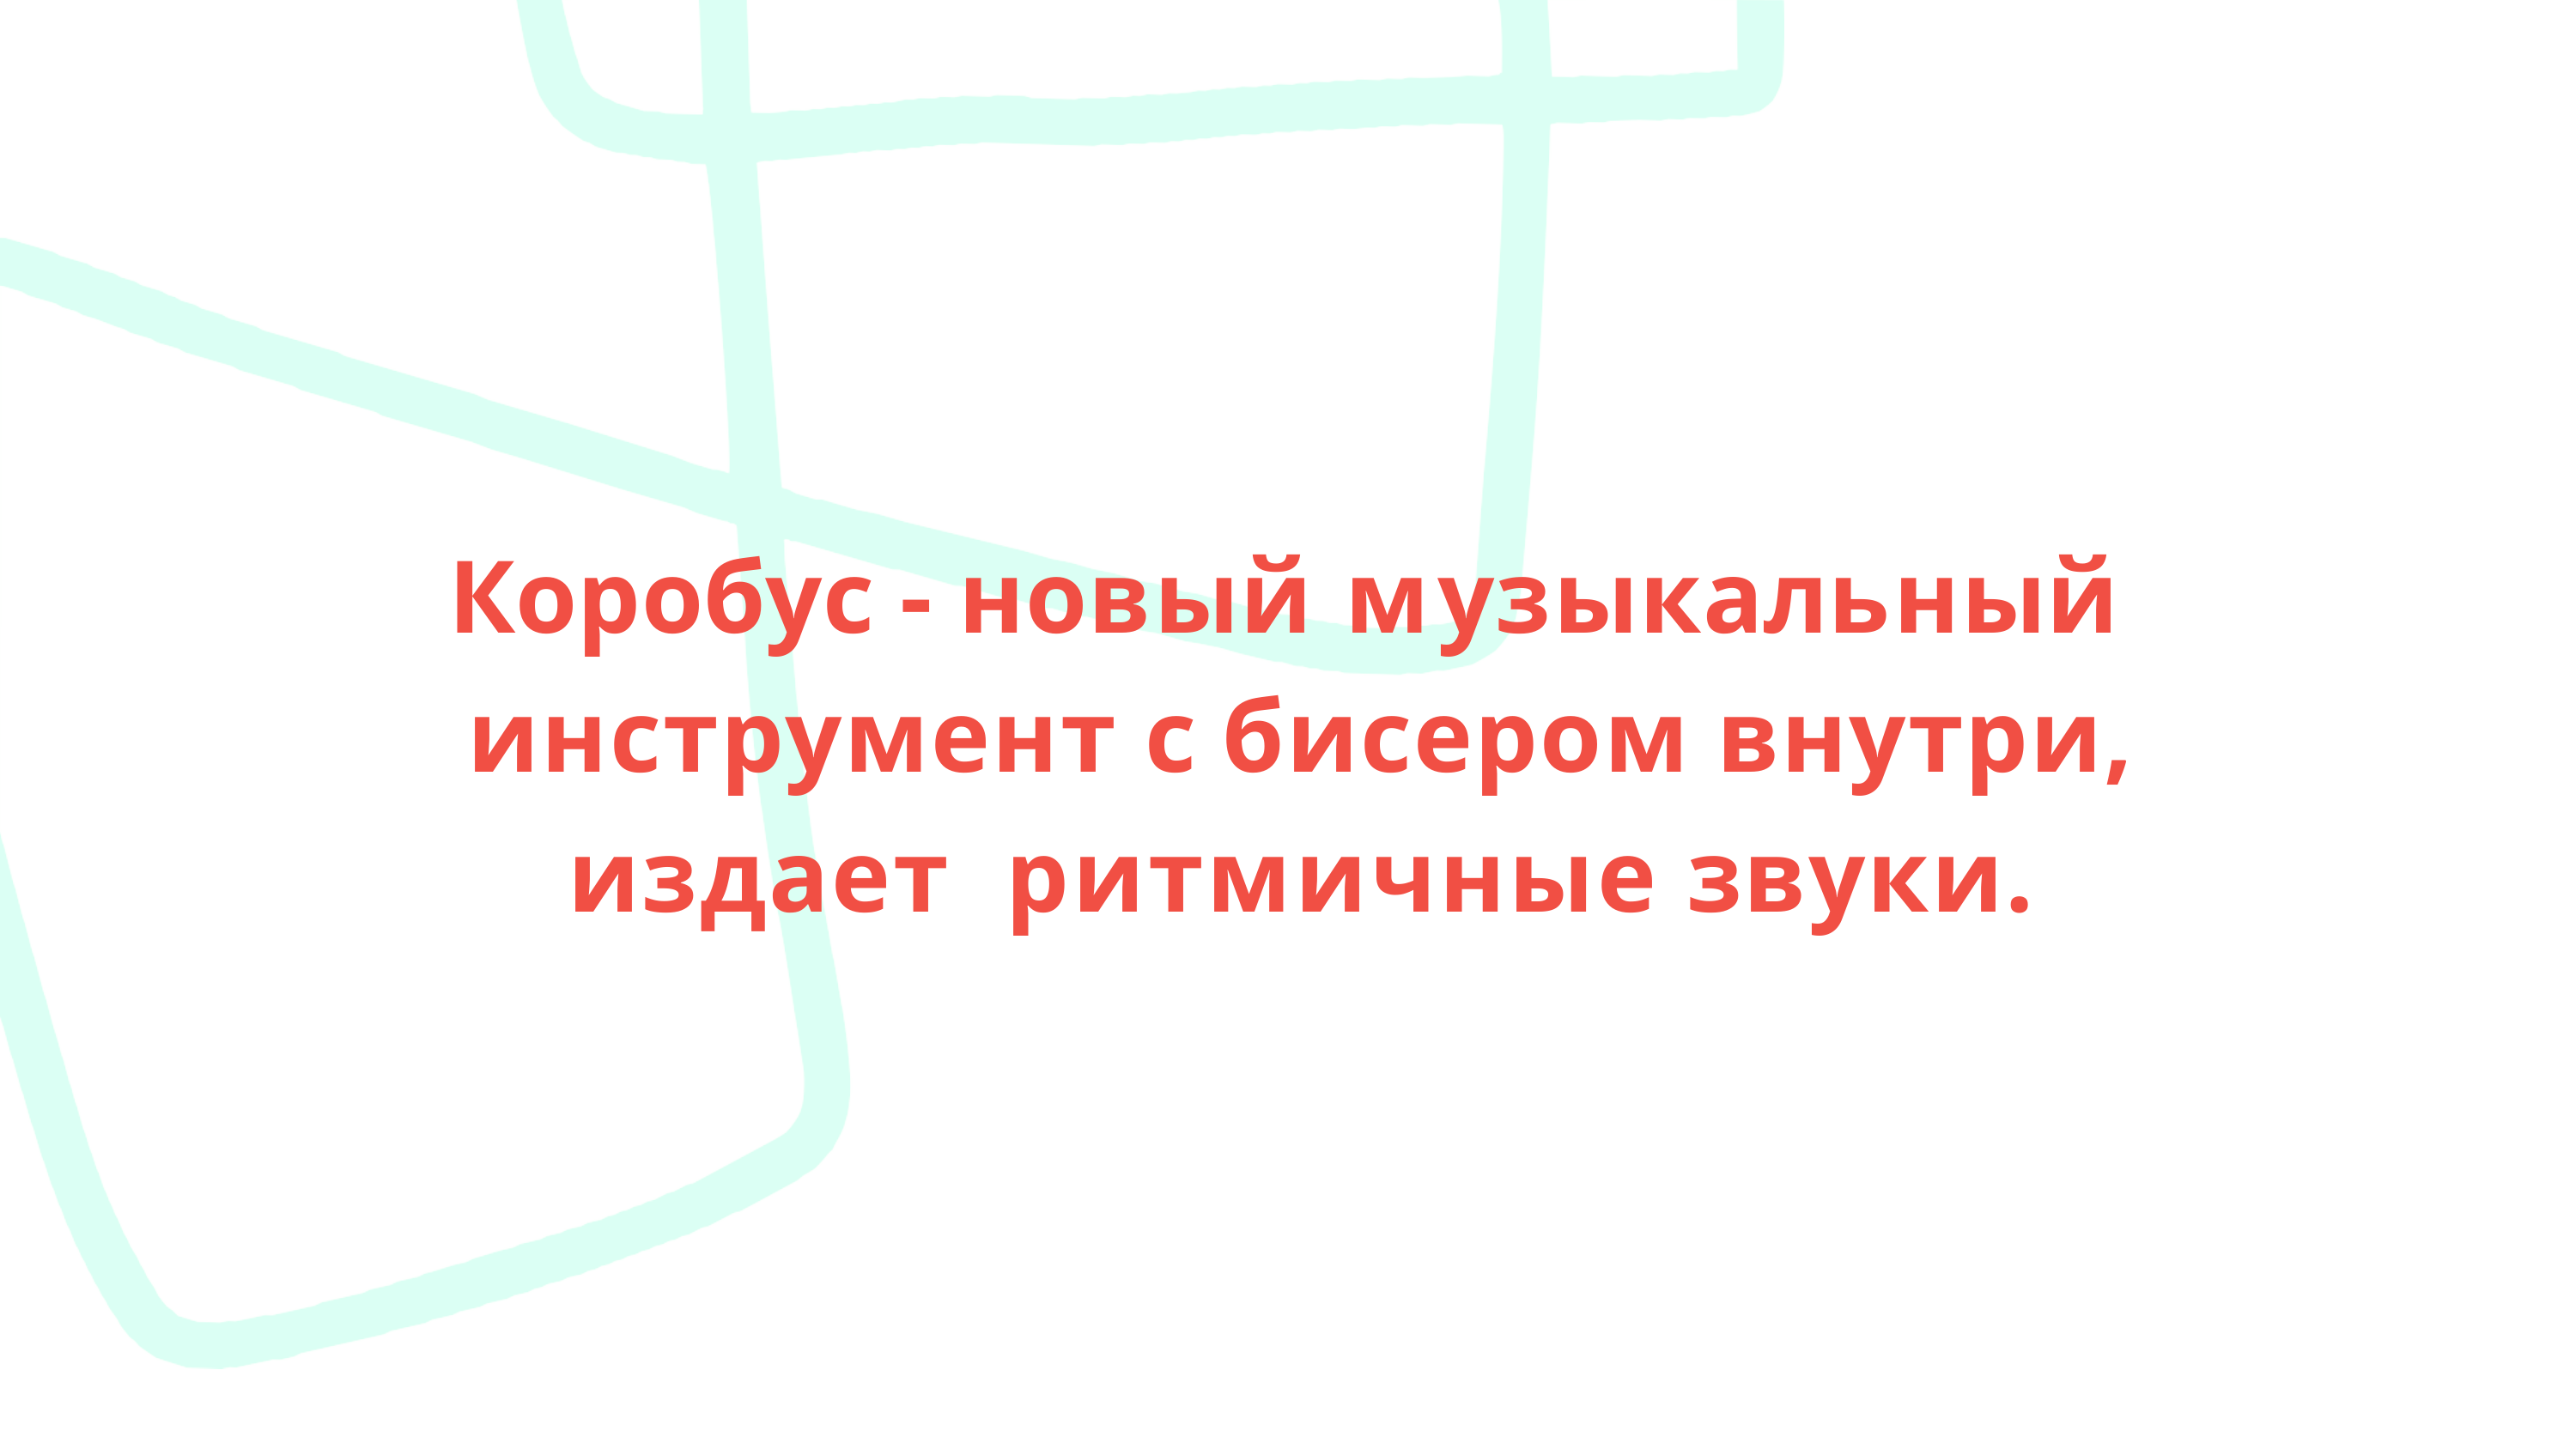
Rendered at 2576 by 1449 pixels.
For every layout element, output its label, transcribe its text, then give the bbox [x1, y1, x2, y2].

title Коробус - новый музыкальный инструмент с бисером внутри, издает ритмичные звуки. [1788, 512, 2312, 932]
picture [0, 0, 1784, 1369]
